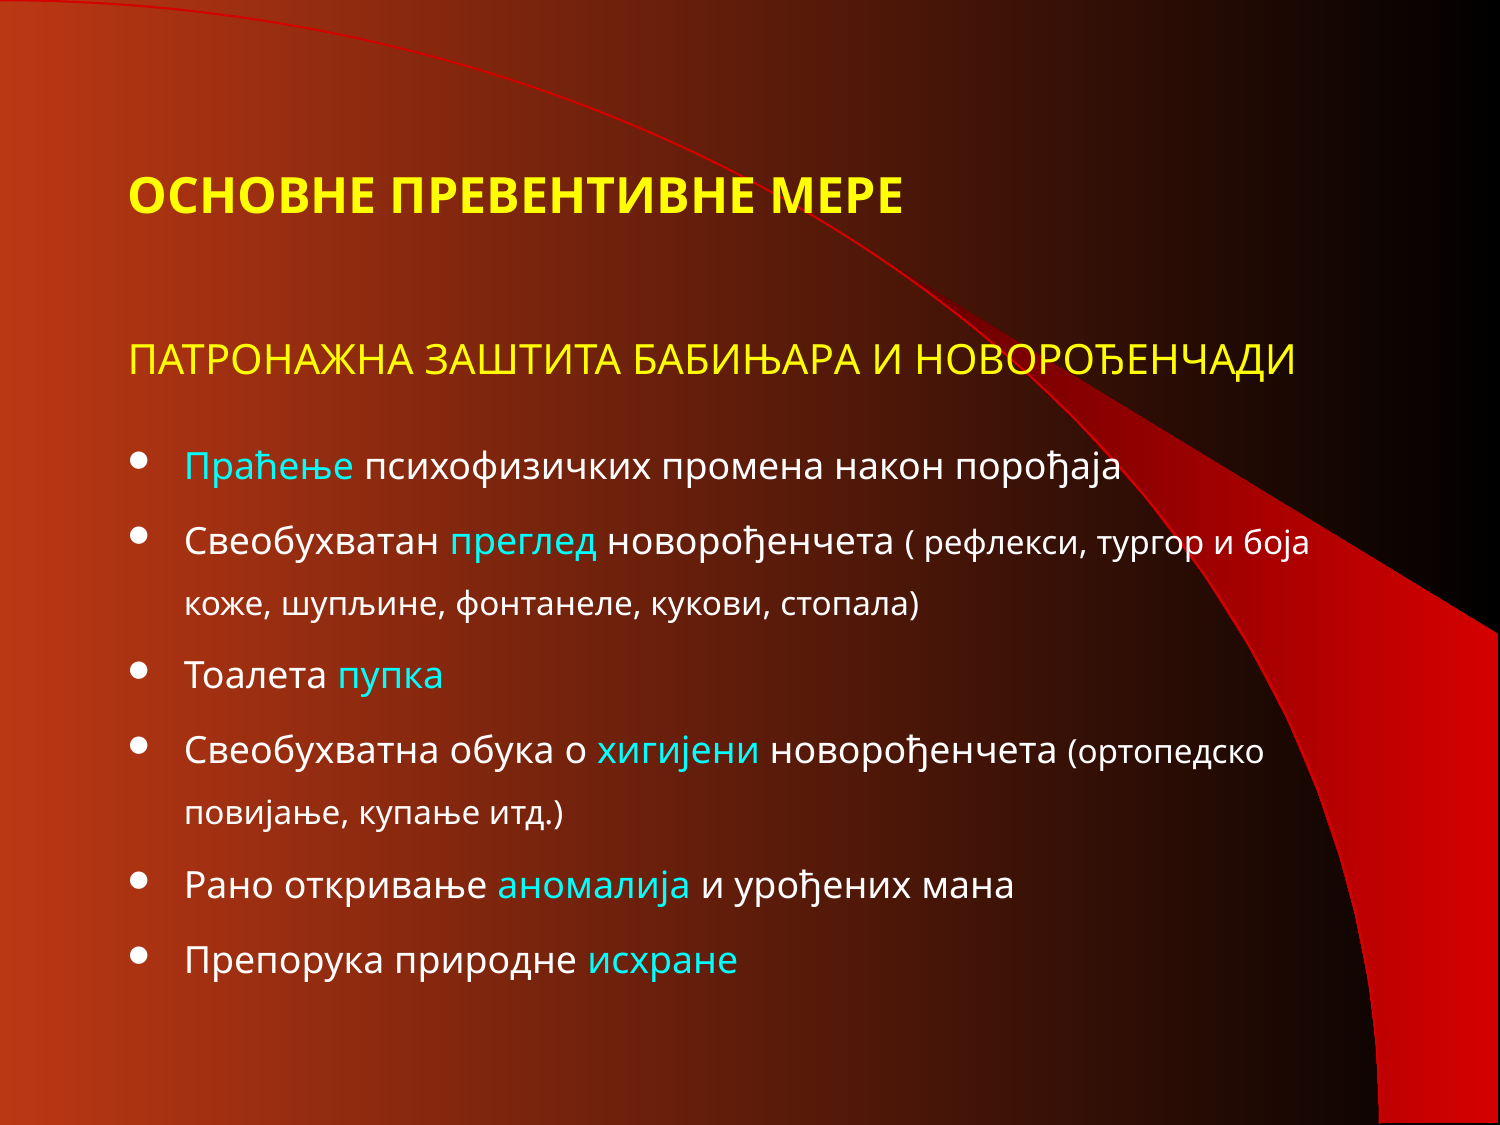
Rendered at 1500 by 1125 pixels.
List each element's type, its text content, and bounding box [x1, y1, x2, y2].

list ПАТРОНАЖНА ЗАШТИТА БАБИЊАРА И НОВОРОЂЕНЧАДИ Праћење психофизичких промена након порођаја Свеобухватан преглед новорођенчета ( рефлекси, тургор и боја коже, шупљине, фонтанеле, кукови, стопала) Тоалета пупка Свеобухватна обука о хигијени новорођенчета (ортопедско повијање, купање итд.) Рано откривање аномалија и урођених мана Препорука природне исхране [112, 324, 1388, 1038]
title ОСНОВНЕ ПРЕВЕНТИВНЕ МЕРЕ [112, 99, 1388, 288]
